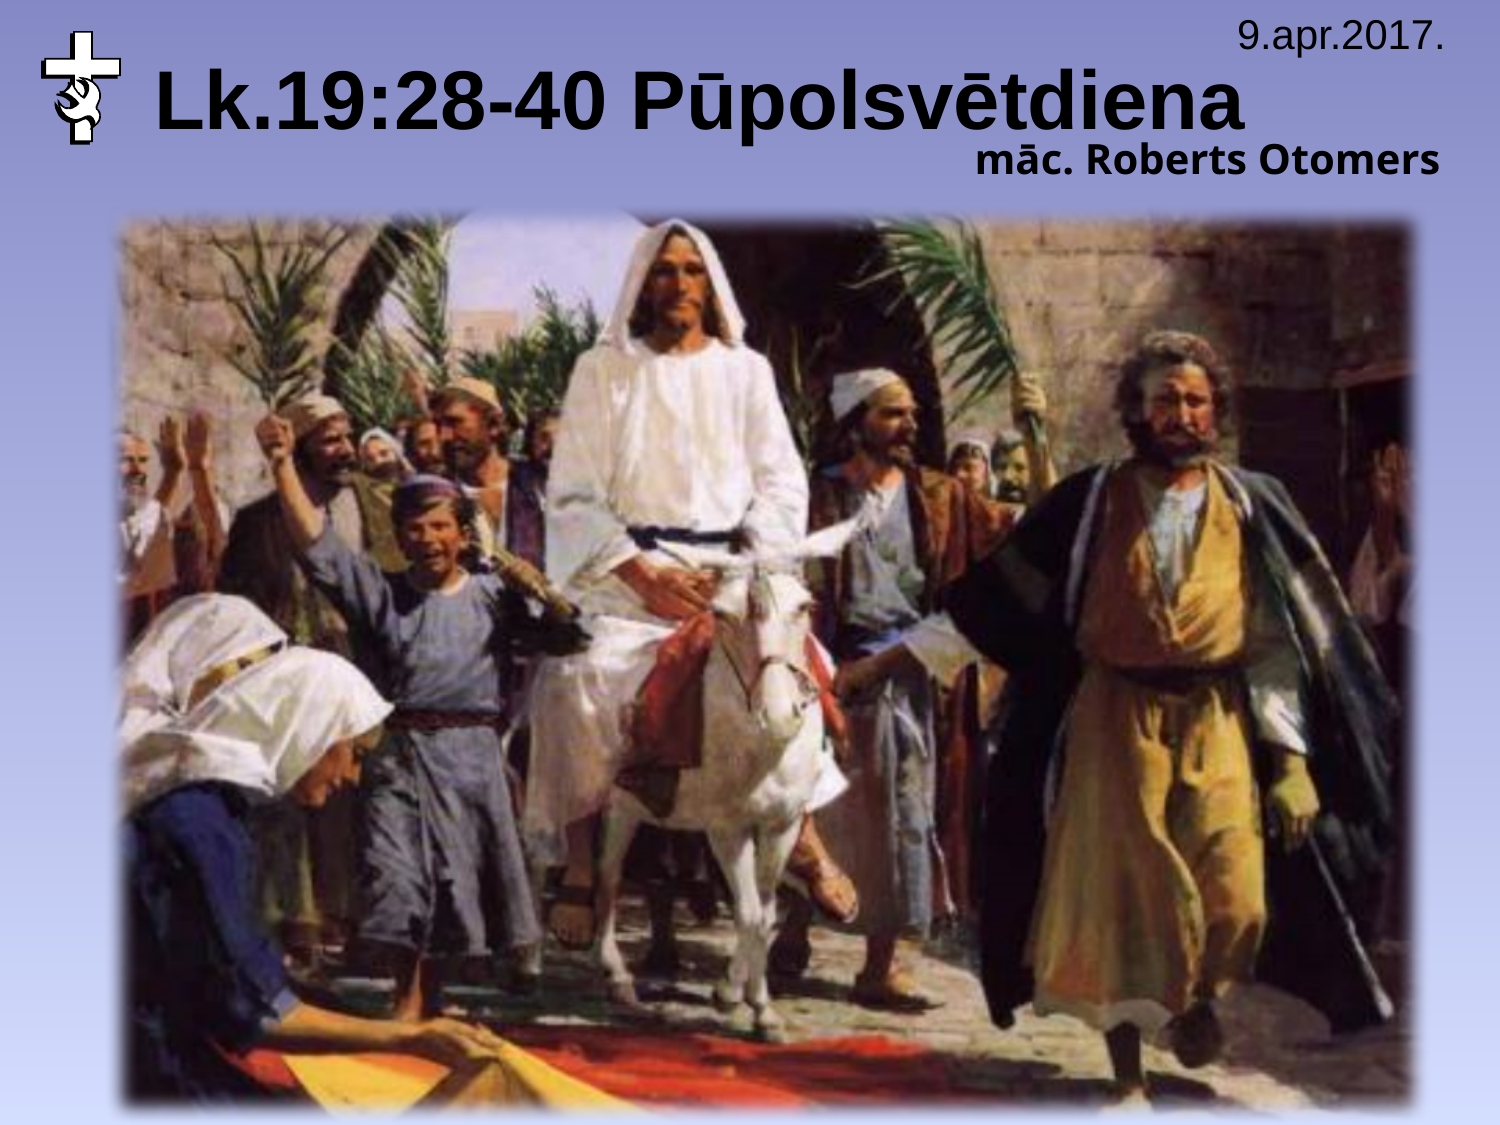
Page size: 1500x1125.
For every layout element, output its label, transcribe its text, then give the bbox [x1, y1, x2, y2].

text_box 9.apr.2017. [1222, 0, 1500, 65]
picture [105, 204, 1430, 1125]
text_box māc. Roberts Otomers [915, 125, 1500, 191]
picture [40, 30, 122, 145]
title Lk.19:28-40 Pūpolsvētdiena [29, 8, 1371, 185]
